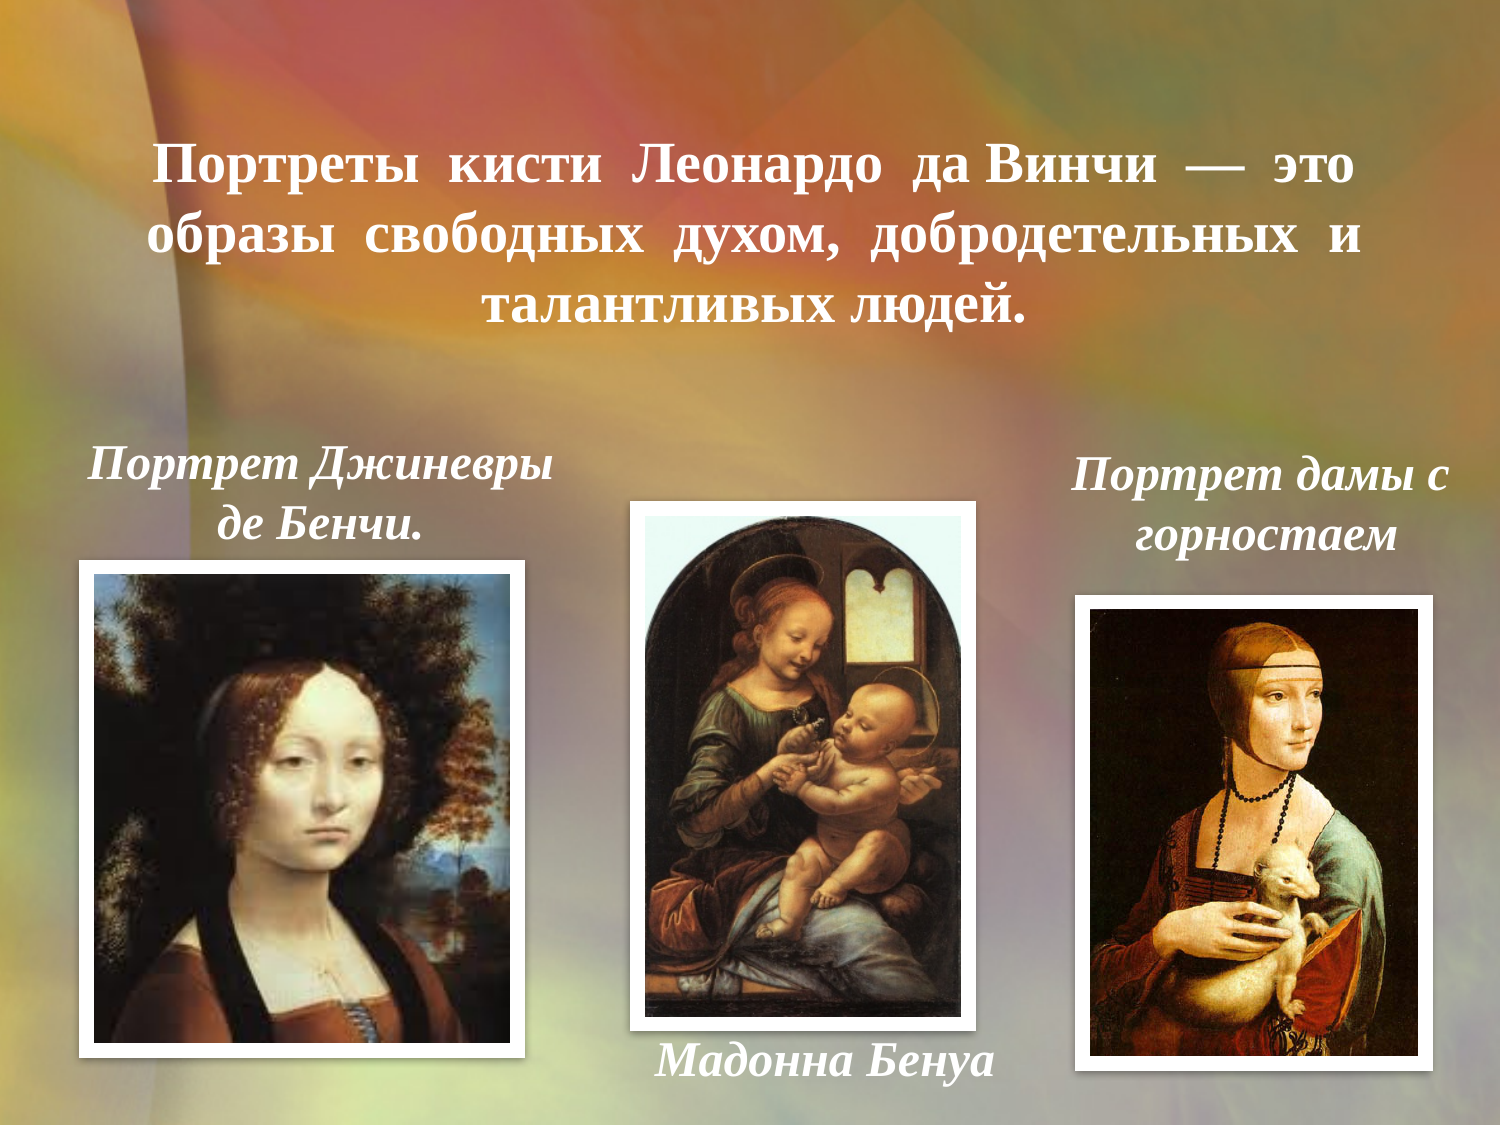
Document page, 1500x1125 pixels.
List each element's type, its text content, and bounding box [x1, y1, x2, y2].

picture [0, 0, 1500, 1125]
text_box Портреты кисти Леонардо да Винчи — это образы свободных духом, добродетельных и талантливых людей. [70, 117, 1454, 342]
text_box Мадонна Бенуа [640, 1019, 1011, 1095]
text_box Портрет Джиневры дe Бенчи. [72, 421, 570, 557]
text_box Портрет дамы с горностаем [1056, 433, 1465, 569]
